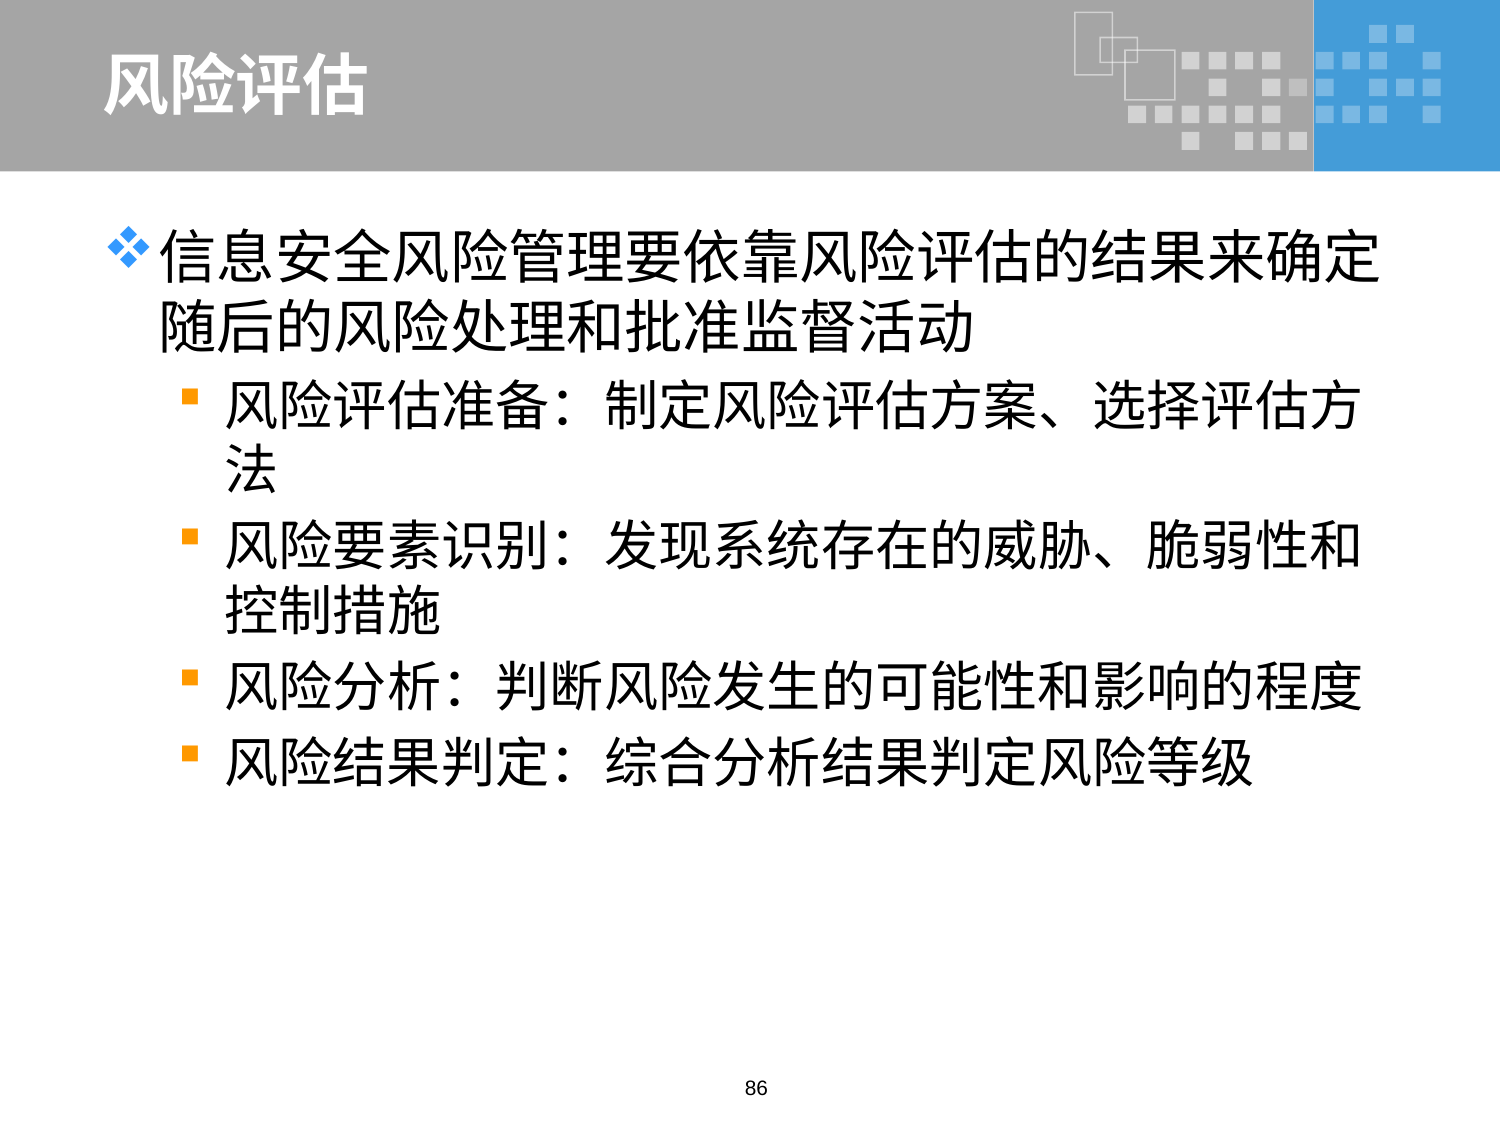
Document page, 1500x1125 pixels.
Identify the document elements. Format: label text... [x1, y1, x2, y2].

list 信息安全风险管理要依靠风险评估的结果来确定随后的风险处理和批准监督活动 风险评估准备：制定风险评估方案、选择评估方法 风险要素识别：发现系统存在的威胁、脆弱性和控制措施 风险分析：判断风险发生的可能性和影响的程度 风险结果判定：综合分析结果判定风险等级 [87, 212, 1432, 1050]
slide_number 86 [687, 1066, 826, 1111]
title 风险评估 [87, 42, 1252, 123]
